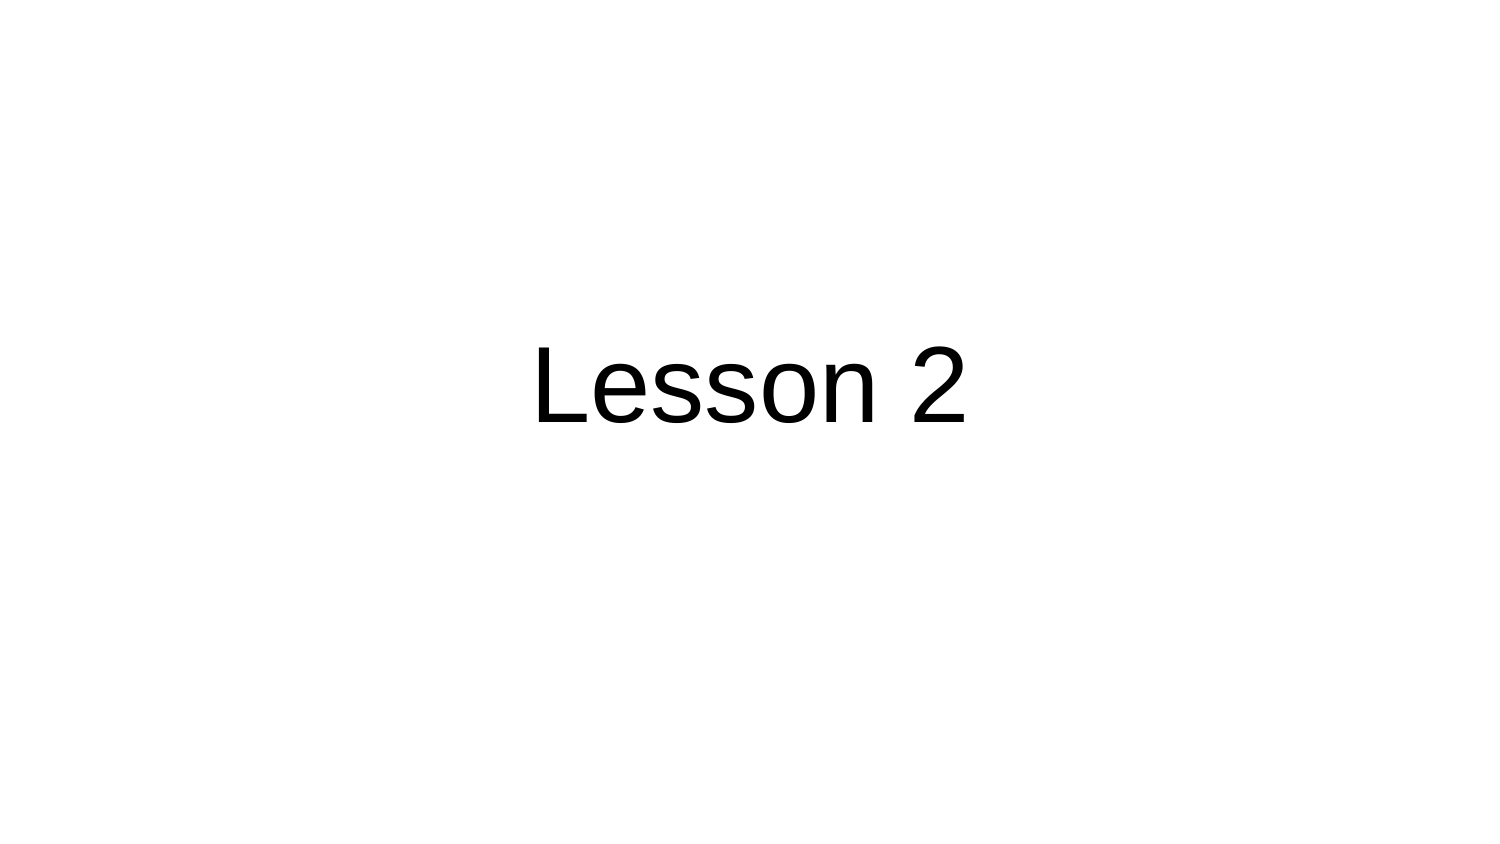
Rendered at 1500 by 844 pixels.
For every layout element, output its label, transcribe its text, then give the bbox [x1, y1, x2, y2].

title Lesson 2 [51, 122, 1449, 459]
